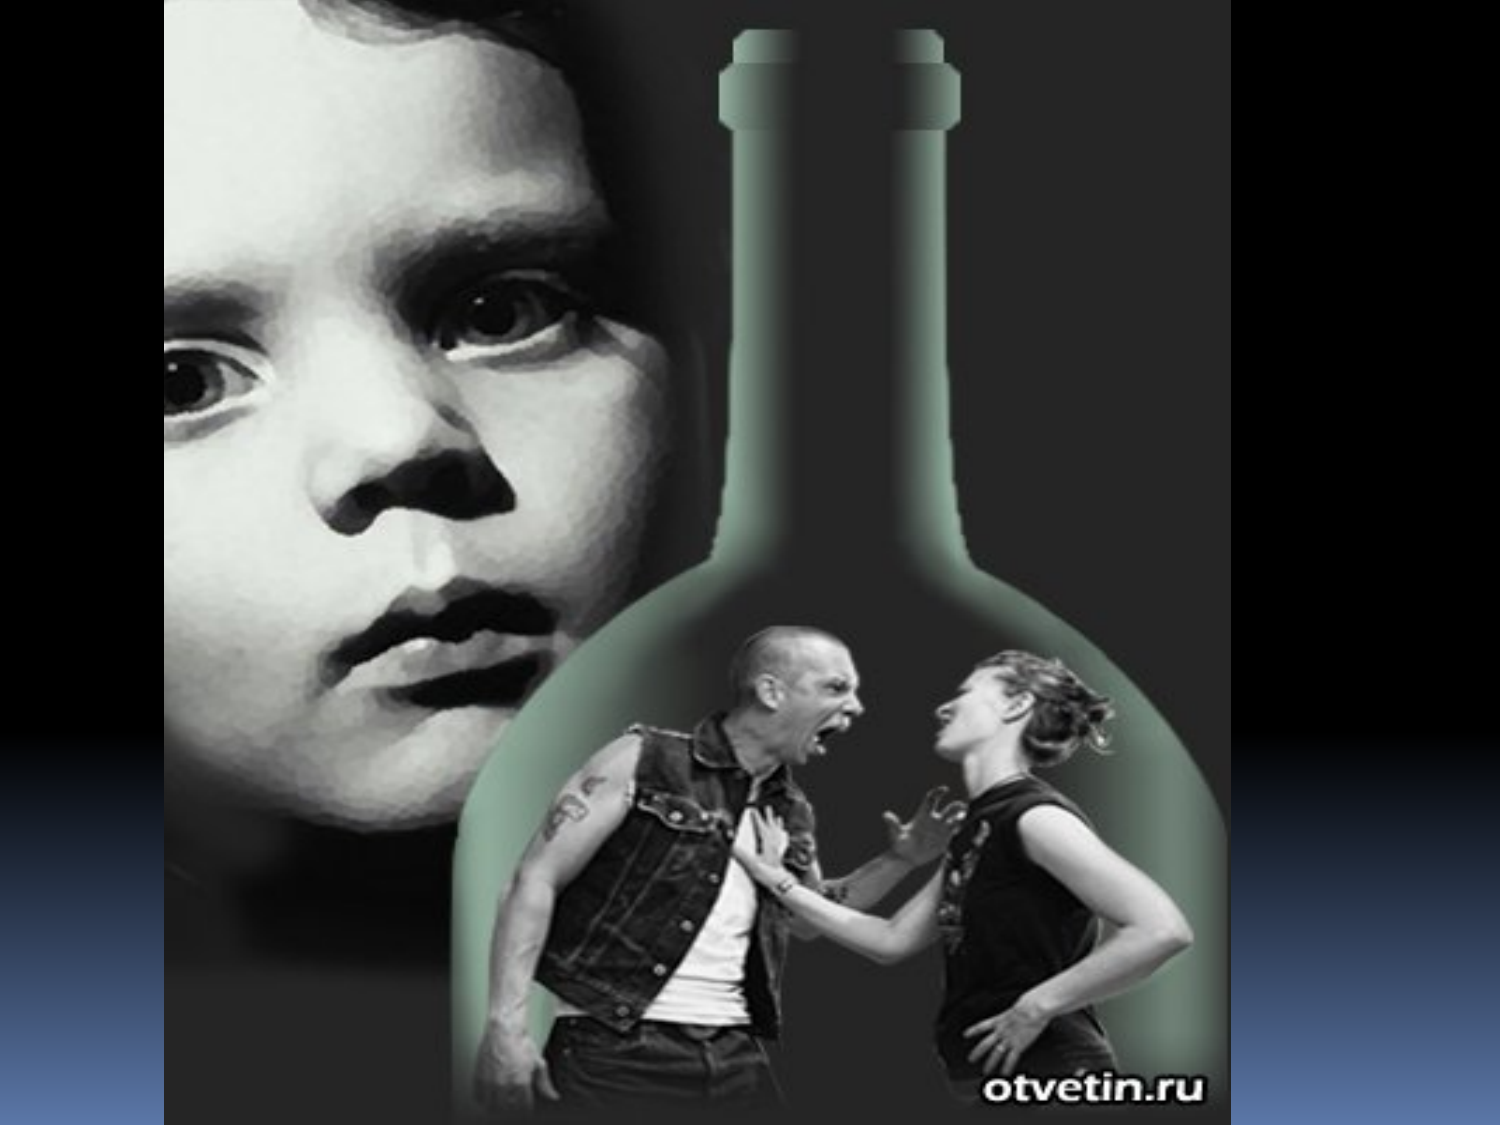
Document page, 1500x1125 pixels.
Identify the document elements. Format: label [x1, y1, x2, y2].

picture [163, 0, 1231, 1125]
